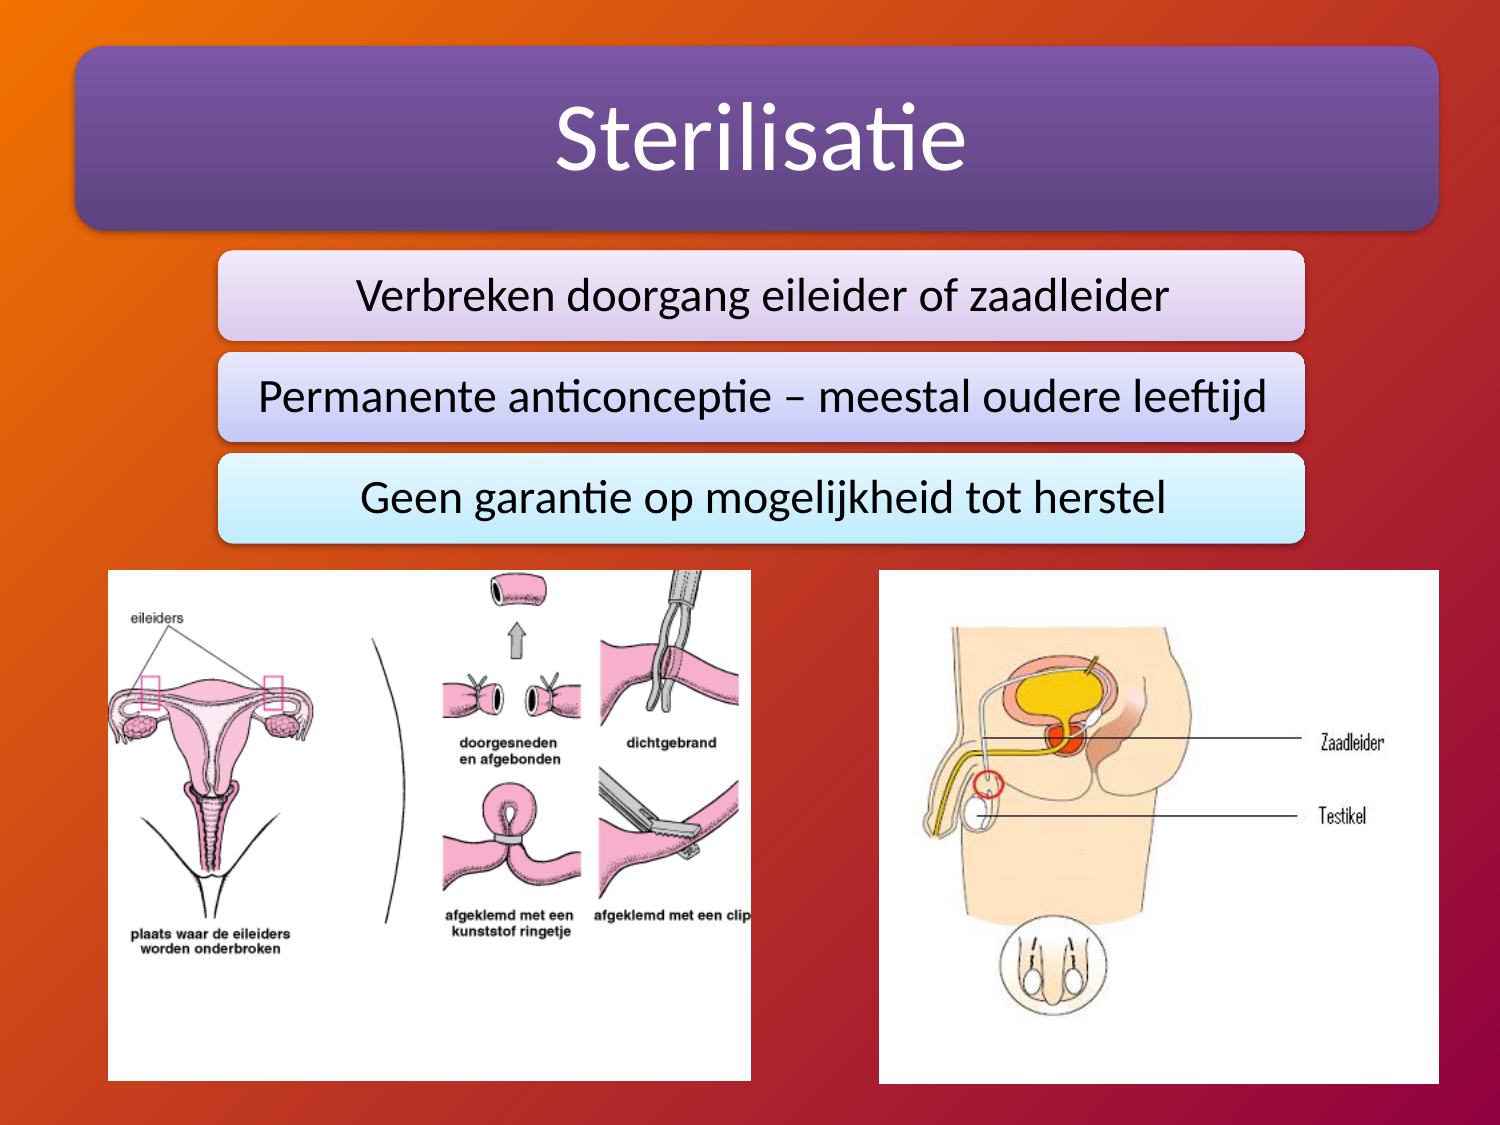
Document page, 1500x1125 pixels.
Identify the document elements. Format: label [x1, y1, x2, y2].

list [108, 570, 752, 1081]
picture [879, 570, 1440, 1084]
text_box [74, 44, 1440, 233]
list [218, 243, 1306, 551]
